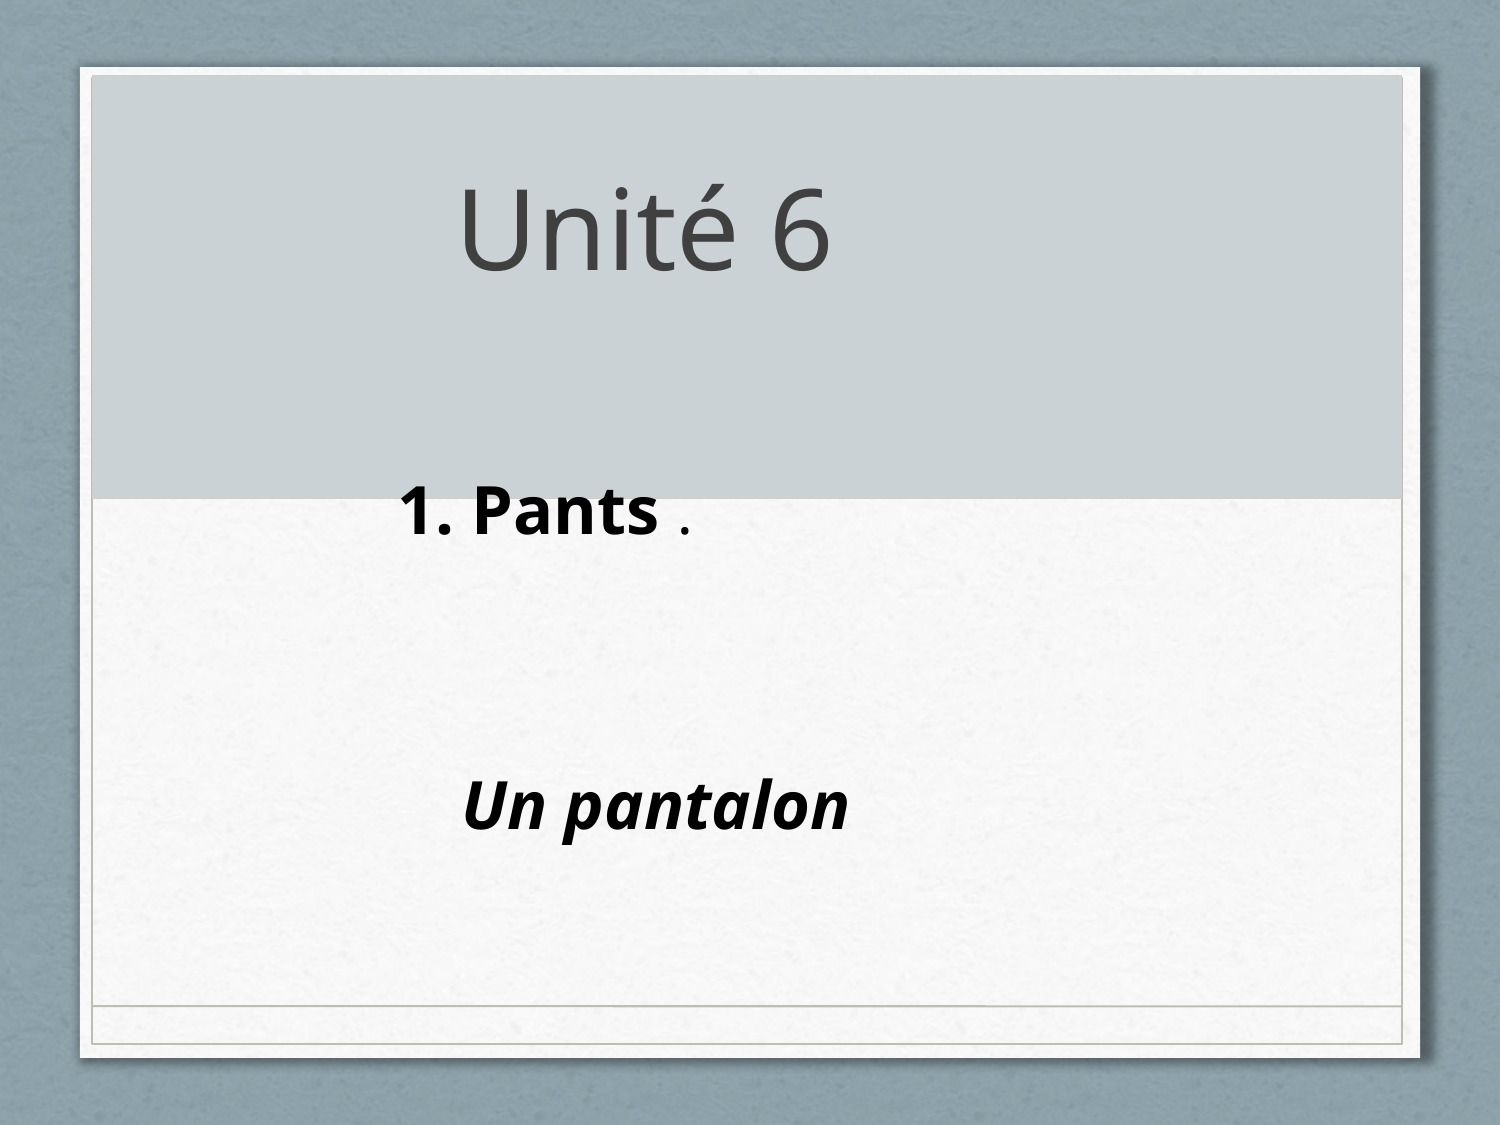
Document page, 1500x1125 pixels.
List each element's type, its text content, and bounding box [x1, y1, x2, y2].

text_box 1. Pants . [382, 460, 1034, 626]
picture [79, 67, 1421, 1058]
title Unité 6 [150, 184, 1140, 301]
text_box Un pantalon [446, 755, 883, 850]
